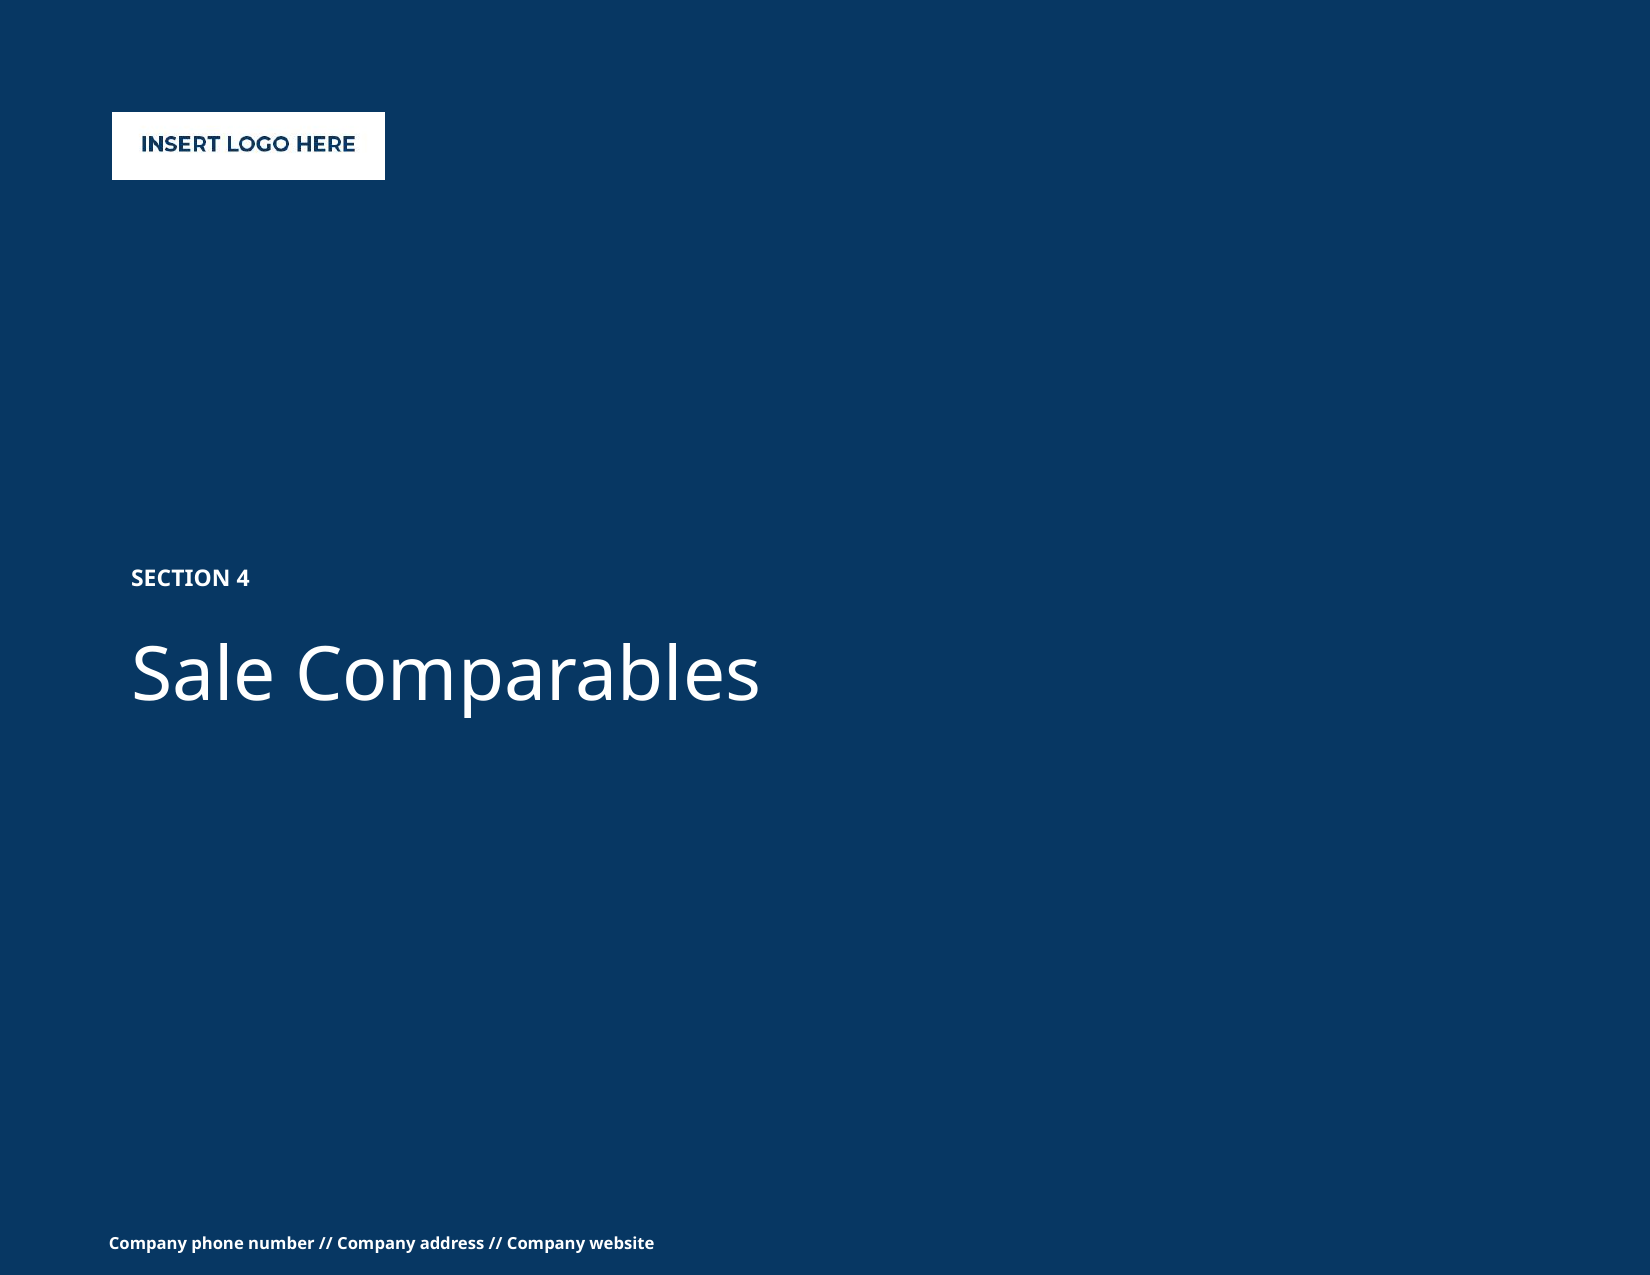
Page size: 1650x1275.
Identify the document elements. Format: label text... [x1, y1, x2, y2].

subtitle SECTION 4 Sale Comparables [112, 0, 1538, 1275]
